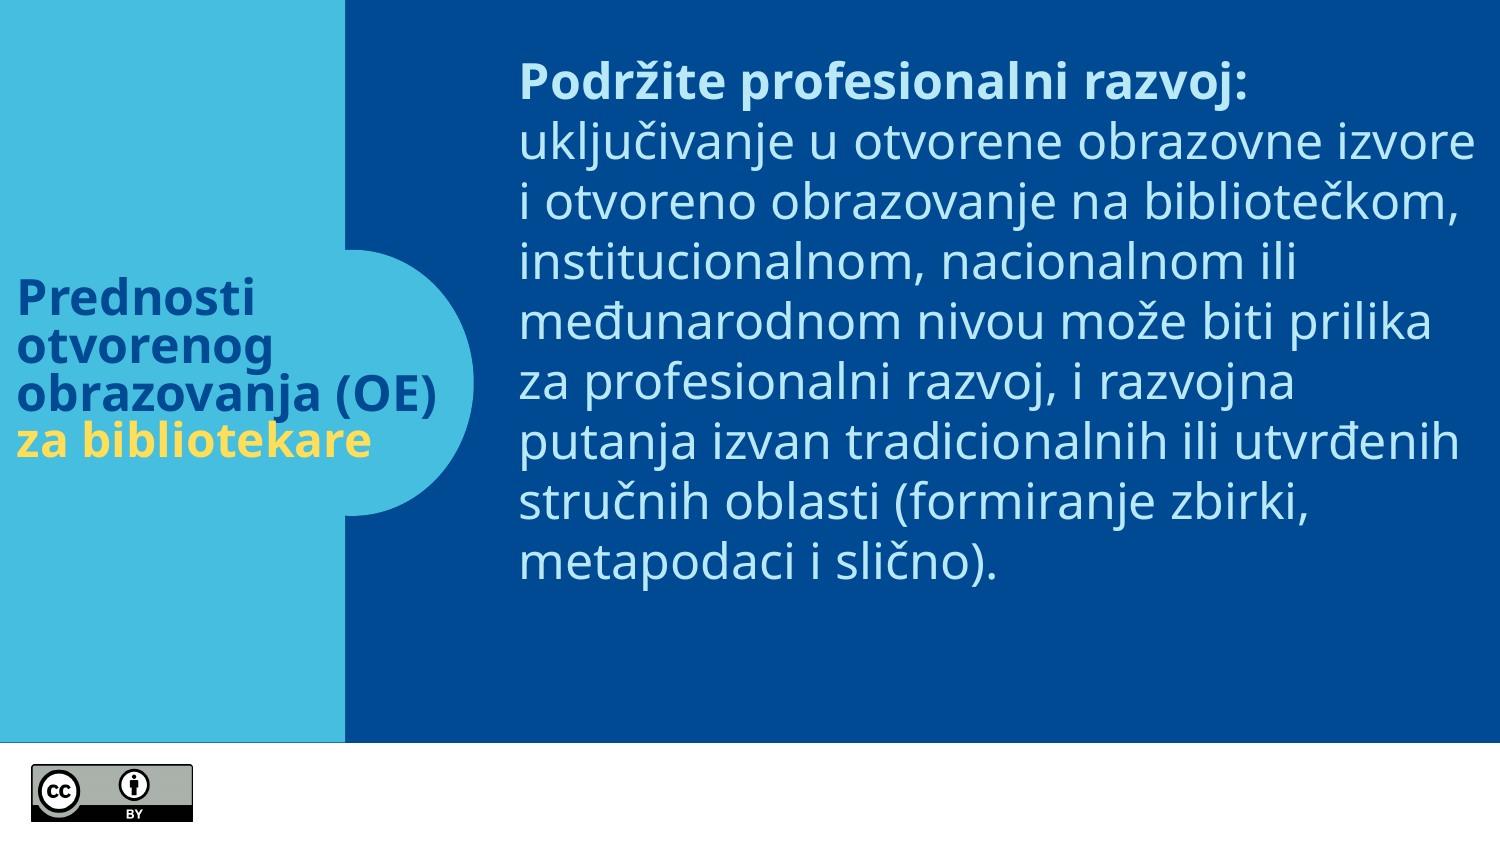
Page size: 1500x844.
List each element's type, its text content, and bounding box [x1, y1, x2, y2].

text_box Prednosti otvorenog obrazovanja (OE) za bibliotekare [1, 262, 488, 483]
text_box [301, 249, 404, 262]
picture [31, 764, 193, 822]
text_box Podržite profesionalni razvoj: uključivanje u otvorene obrazovne izvore i otvoreno obrazovanje na bibliotečkom, institucionalnom, nacionalnom ili međunarodnom nivou može biti prilika za profesionalni razvoj, i razvojna putanja izvan tradicionalnih ili utvrđenih stručnih oblasti (formiranje zbirki, metapodaci i slično). [503, 34, 1500, 725]
text_box [272, 483, 433, 516]
text_box [0, 750, 1500, 844]
text_box [0, 0, 346, 742]
